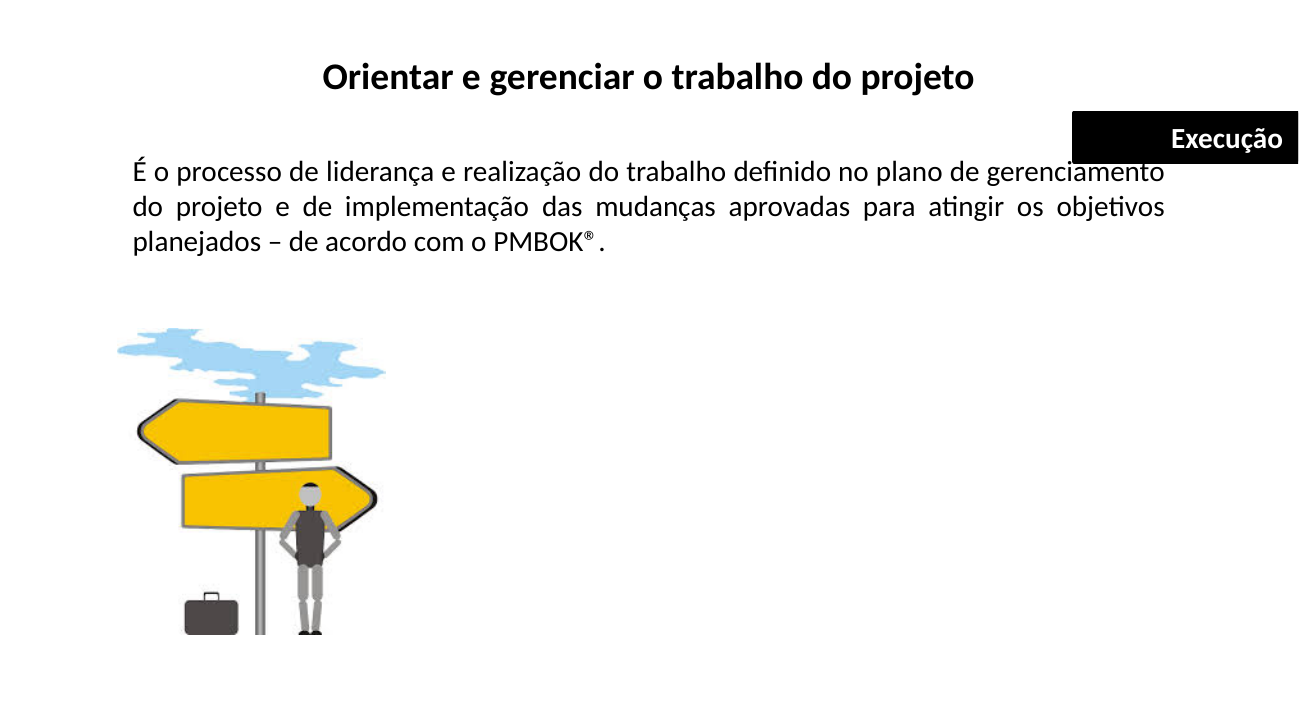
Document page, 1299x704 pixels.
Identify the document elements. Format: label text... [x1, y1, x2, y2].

text_box É o processo de liderança e realização do trabalho definido no plano de gerenciamento do projeto e de implementação das mudanças aprovadas para atingir os objetivos planejados – de acordo com o PMBOK®. [117, 145, 1181, 267]
picture [117, 328, 387, 636]
text_box Orientar e gerenciar o trabalho do projeto [0, 44, 1299, 106]
text_box Execução [1074, 112, 1299, 162]
